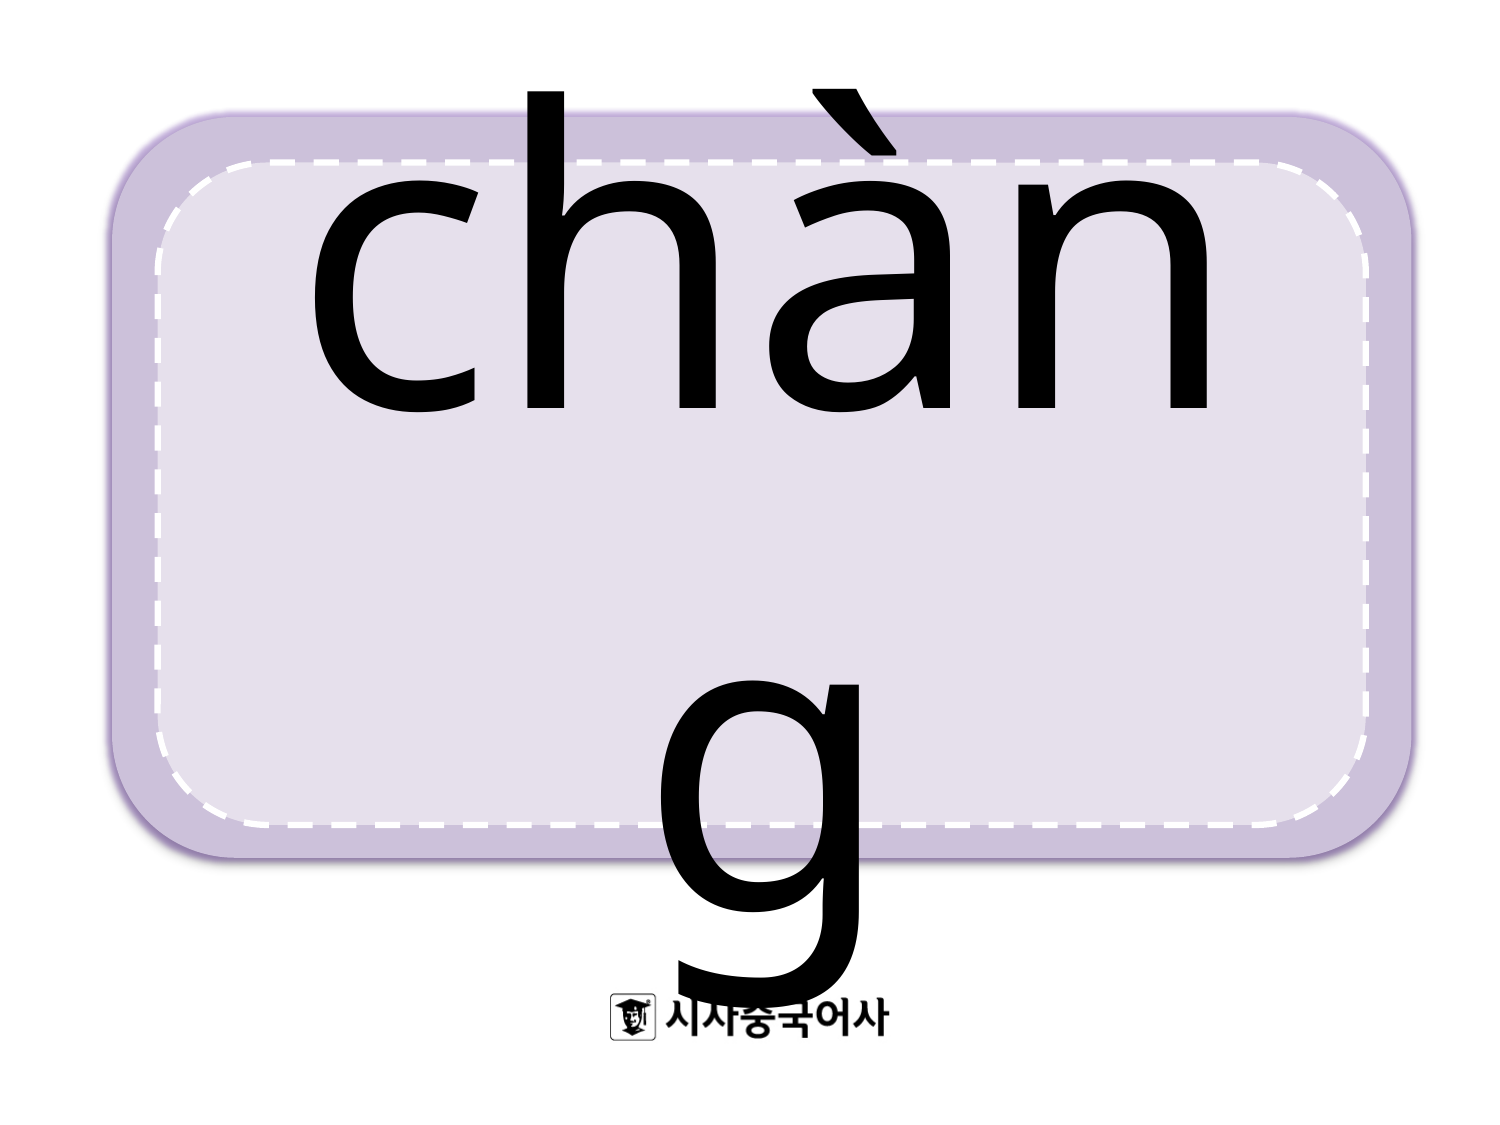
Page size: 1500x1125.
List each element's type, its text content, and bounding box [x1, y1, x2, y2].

picture [602, 987, 898, 1047]
text_box chàng [162, 160, 1371, 824]
